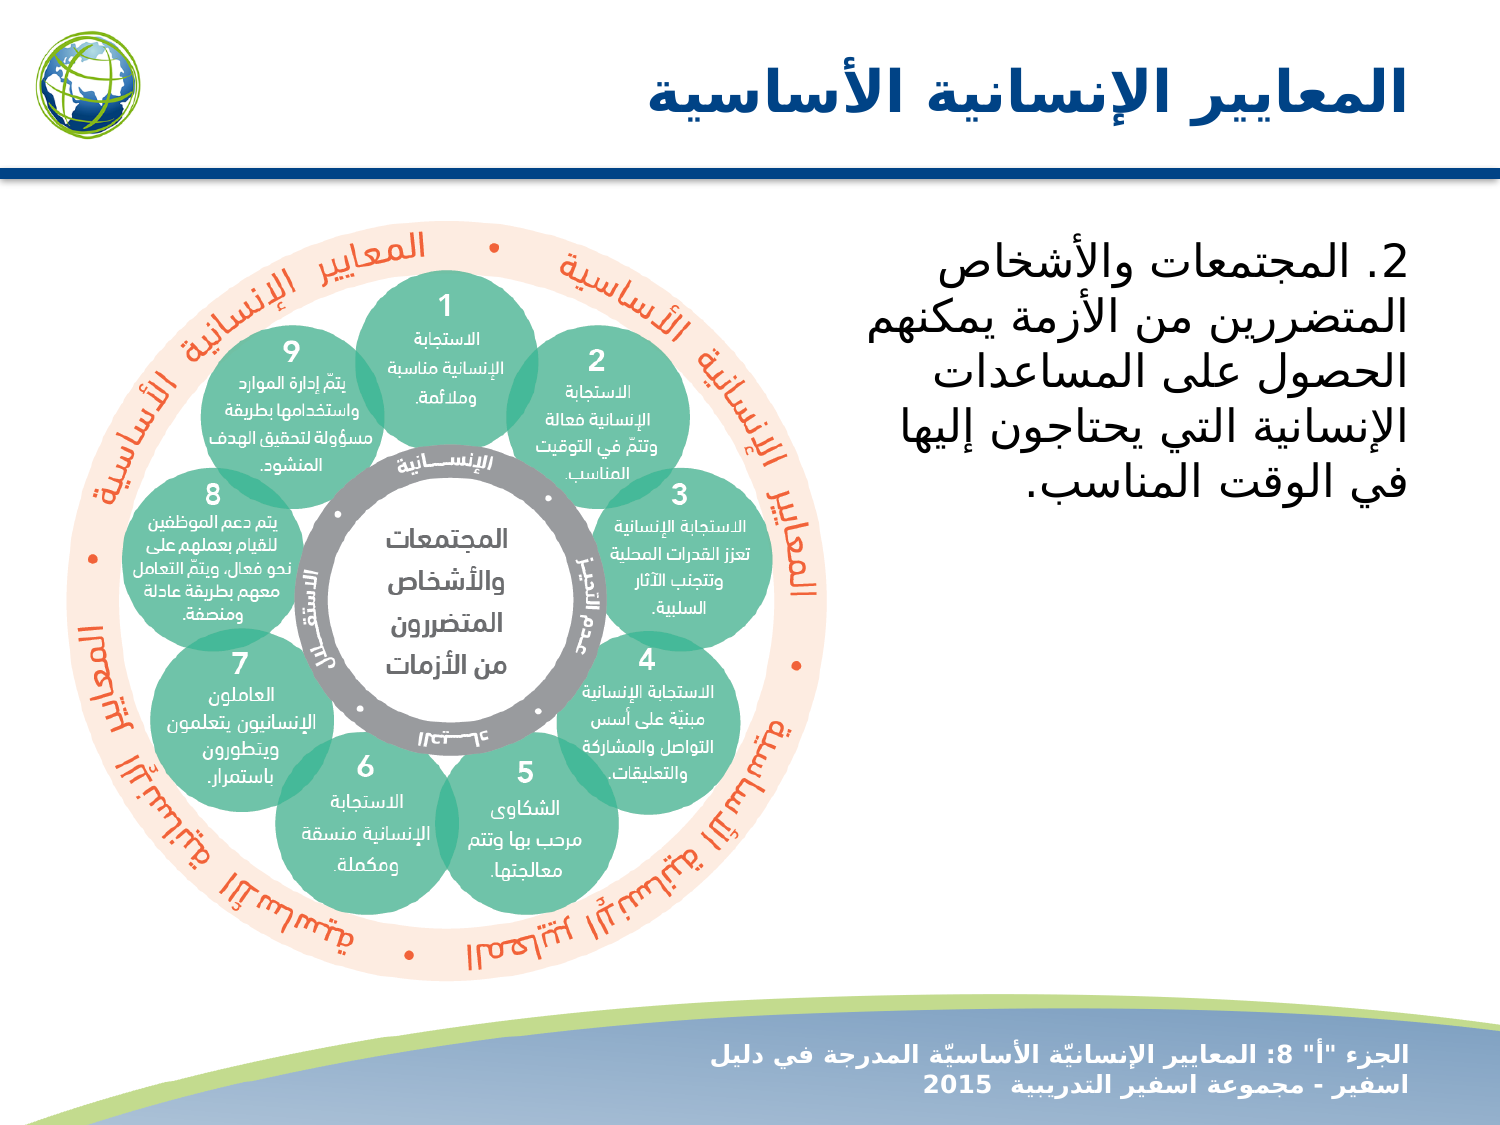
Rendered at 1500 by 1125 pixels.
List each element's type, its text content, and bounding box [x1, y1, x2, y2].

list 2. المجتمعات والأشخاص المتضررين من الأزمة يمكنهم الحصول على المساعدات الإنسانية التي يحتاجون إليها في الوقت المناسب. [840, 224, 1425, 1010]
picture [0, 992, 1500, 1125]
title المعايير الإنسانية الأساسية [75, 0, 1425, 178]
footer الجزء "أ" 8: المعايير الإنسانيّة الأساسيّة المدرجة في دليل اسفير - مجموعة اسفير التدريبية 2015 [679, 1038, 1425, 1099]
picture [24, 26, 75, 147]
